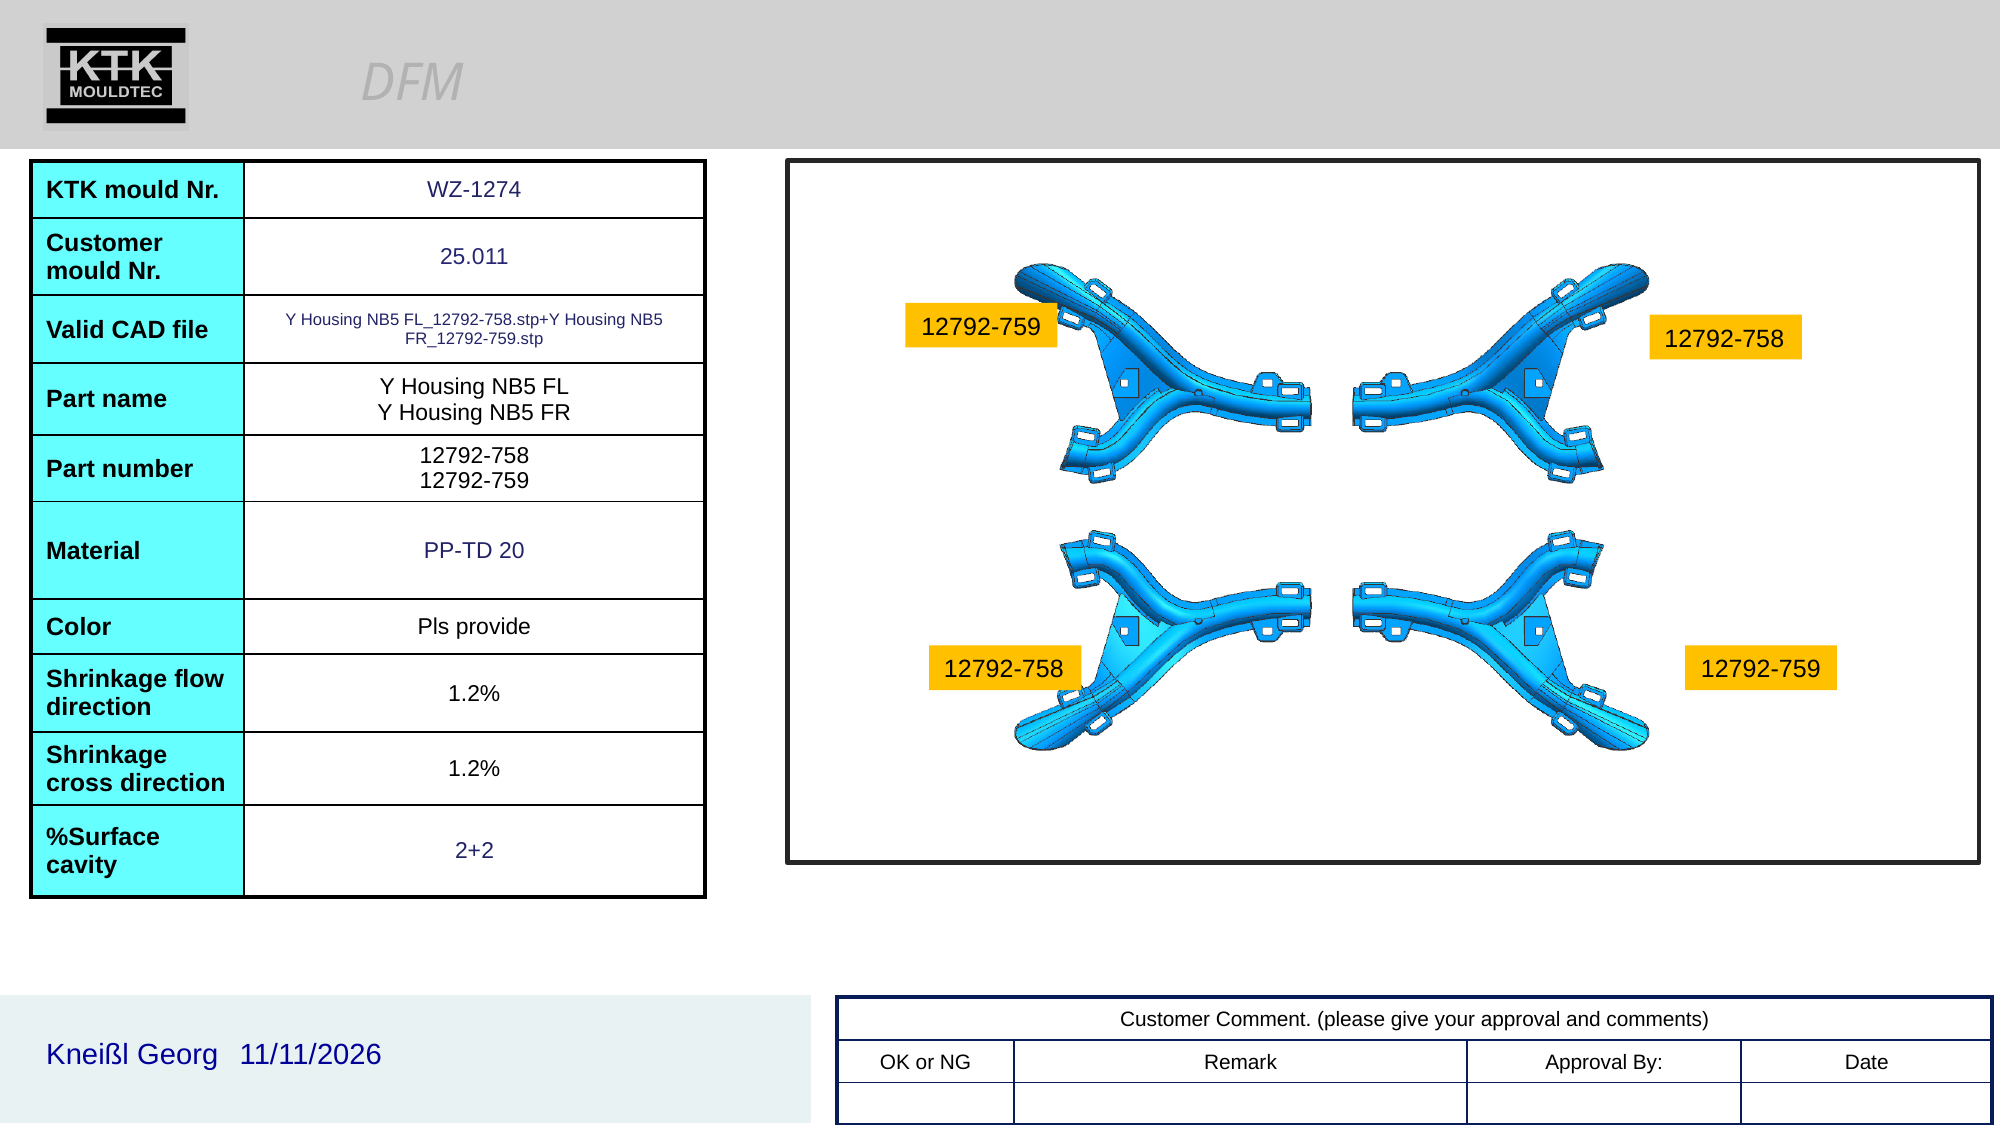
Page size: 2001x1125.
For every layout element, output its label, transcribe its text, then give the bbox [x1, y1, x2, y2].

table_header KTK mould Nr. [33, 163, 243, 217]
table_cell Pls provide [245, 600, 703, 653]
table_cell Shrinkage cross direction [33, 733, 243, 804]
table_header WZ-1274 [245, 163, 703, 217]
table_cell 2+2 [245, 806, 703, 895]
table_cell Shrinkage flow direction [33, 655, 243, 731]
table_cell 25.011 [245, 219, 703, 294]
table_cell Customer mould Nr. [33, 219, 243, 294]
picture [999, 254, 1660, 770]
table_cell Y Housing NB5 FL_12792-758.stp+Y Housing NB5 FR_12792-759.stp [245, 296, 703, 362]
table_cell 1.2% [245, 733, 703, 804]
table_cell PP-TD 20 [245, 502, 703, 598]
table_cell 12792-758 12792-759 [245, 436, 703, 501]
text_box 12792-758 [929, 645, 994, 691]
table_cell Y Housing NB5 FL Y Housing NB5 FR [245, 364, 703, 434]
table_cell %Surface cavity [33, 806, 243, 895]
text_box 12792-758 [1664, 314, 1802, 360]
table_cell Part number [33, 436, 243, 501]
table_cell Valid CAD file [33, 296, 243, 362]
table_cell 1.2% [245, 655, 703, 731]
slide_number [188, 1027, 433, 1106]
text_box [787, 160, 1979, 863]
text_box 12792-759 [1685, 645, 1837, 691]
text_box 12792-759 [905, 302, 994, 348]
table_cell Color [33, 600, 243, 653]
table_cell Material [33, 502, 243, 598]
table_cell Part name [33, 364, 243, 434]
